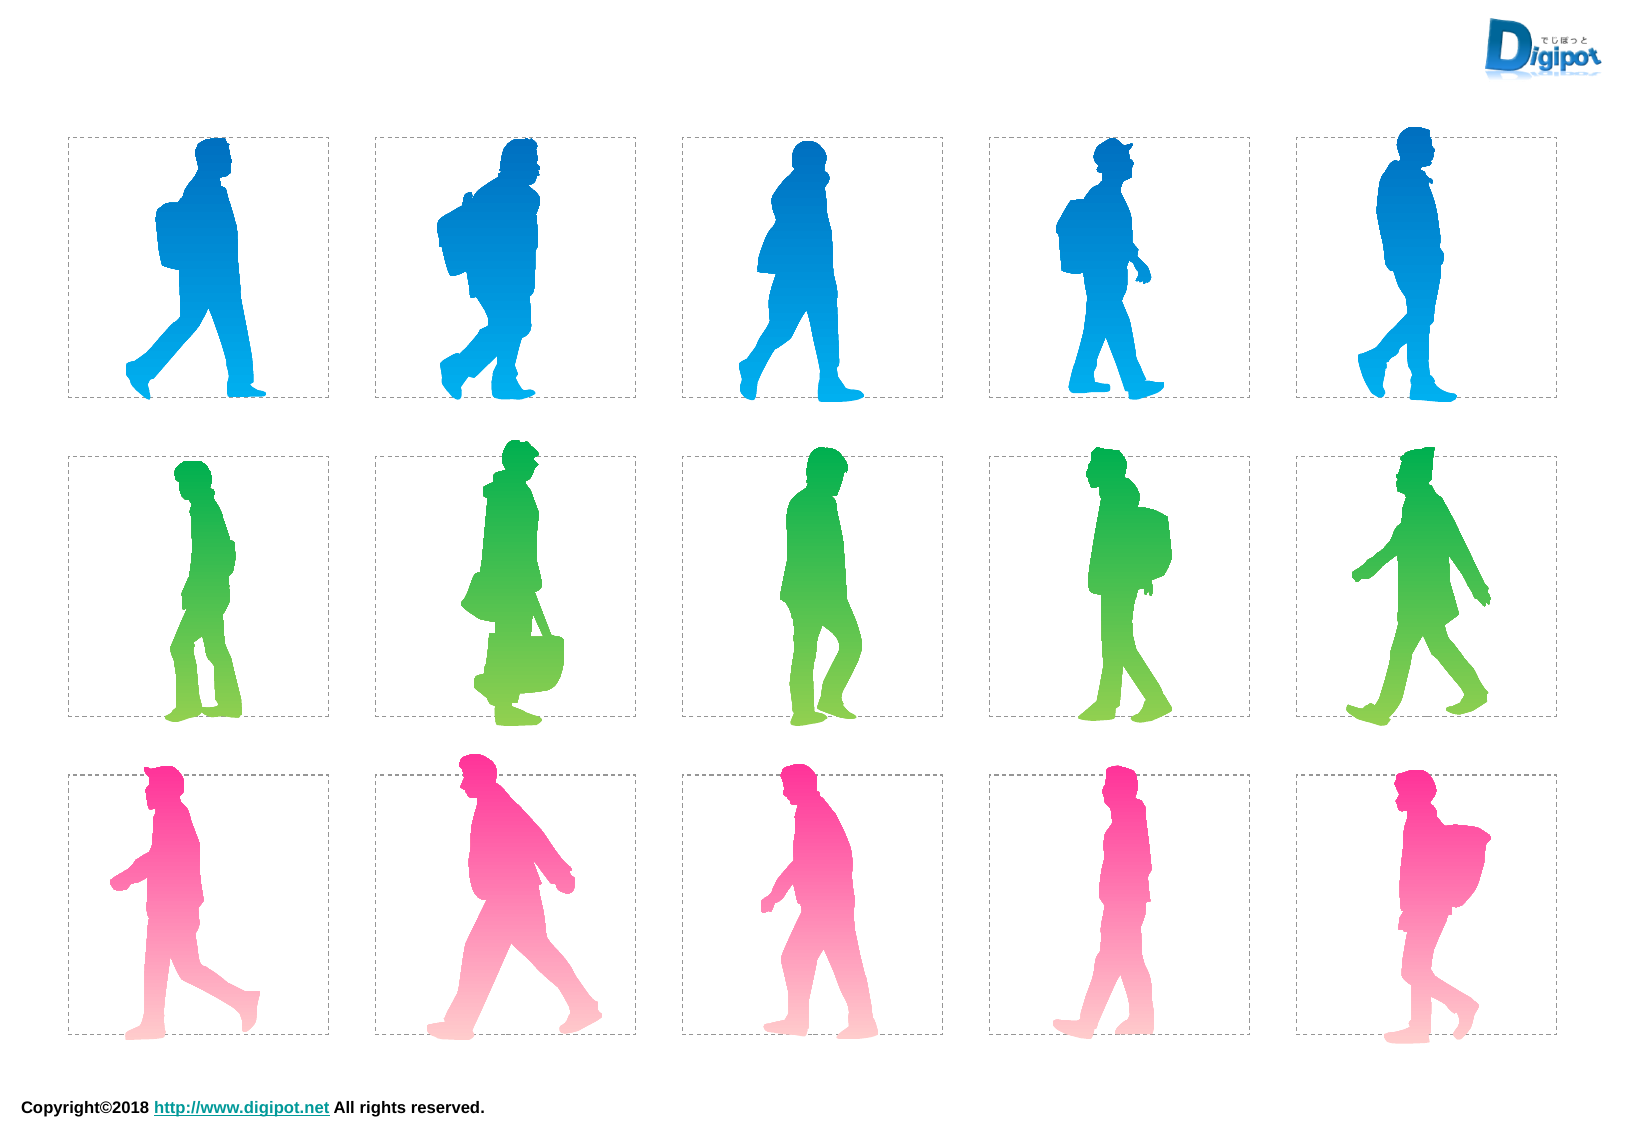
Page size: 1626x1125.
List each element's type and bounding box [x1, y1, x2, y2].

text_box [109, 766, 261, 1041]
text_box [125, 138, 267, 400]
text_box [1357, 126, 1458, 403]
text_box [760, 763, 879, 1040]
text_box [1346, 447, 1492, 726]
text_box [461, 439, 565, 726]
text_box [426, 754, 603, 1041]
text_box [1383, 769, 1492, 1044]
text_box [1053, 765, 1155, 1040]
text_box [1078, 447, 1173, 723]
text_box [738, 140, 865, 403]
text_box [164, 460, 243, 723]
text_box [780, 447, 863, 726]
text_box [436, 137, 540, 400]
text_box [1055, 137, 1165, 400]
picture [1485, 18, 1602, 82]
